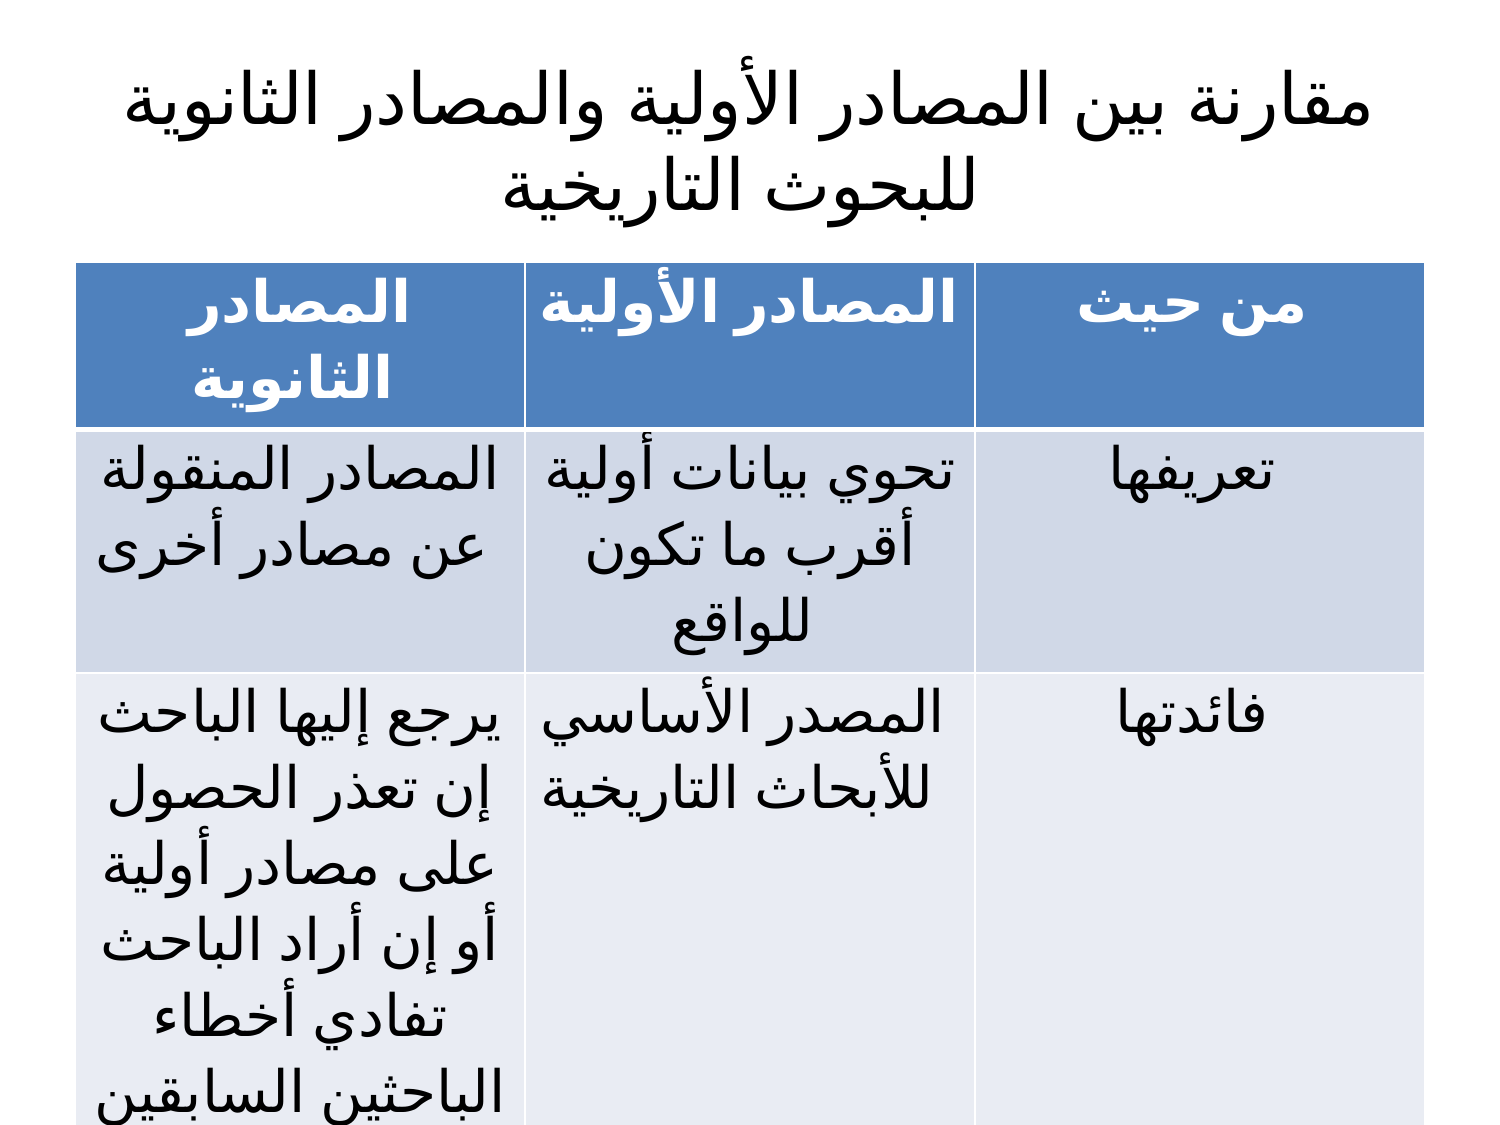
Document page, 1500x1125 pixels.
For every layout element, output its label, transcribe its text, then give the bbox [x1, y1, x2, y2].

table_cell فائدتها [976, 674, 1424, 1125]
table_cell تعريفها [976, 432, 1424, 672]
table_cell تحوي بيانات أولية أقرب ما تكون للواقع [526, 432, 974, 672]
table_header المصادر الأولية [526, 263, 974, 427]
table_header من حيث [976, 263, 1424, 427]
table_cell المصادر المنقولة عن مصادر أخرى [76, 432, 524, 672]
table_cell يرجع إليها الباحث إن تعذر الحصول على مصادر أولية أو إن أراد الباحث تفادي أخطاء الباحثين السابقين [76, 674, 524, 1125]
title مقارنة بين المصادر الأولية والمصادر الثانوية للبحوث التاريخية [75, 45, 1425, 233]
table_header المصادر الثانوية [76, 263, 524, 427]
table_cell المصدر الأساسي للأبحاث التاريخية [526, 674, 974, 1125]
